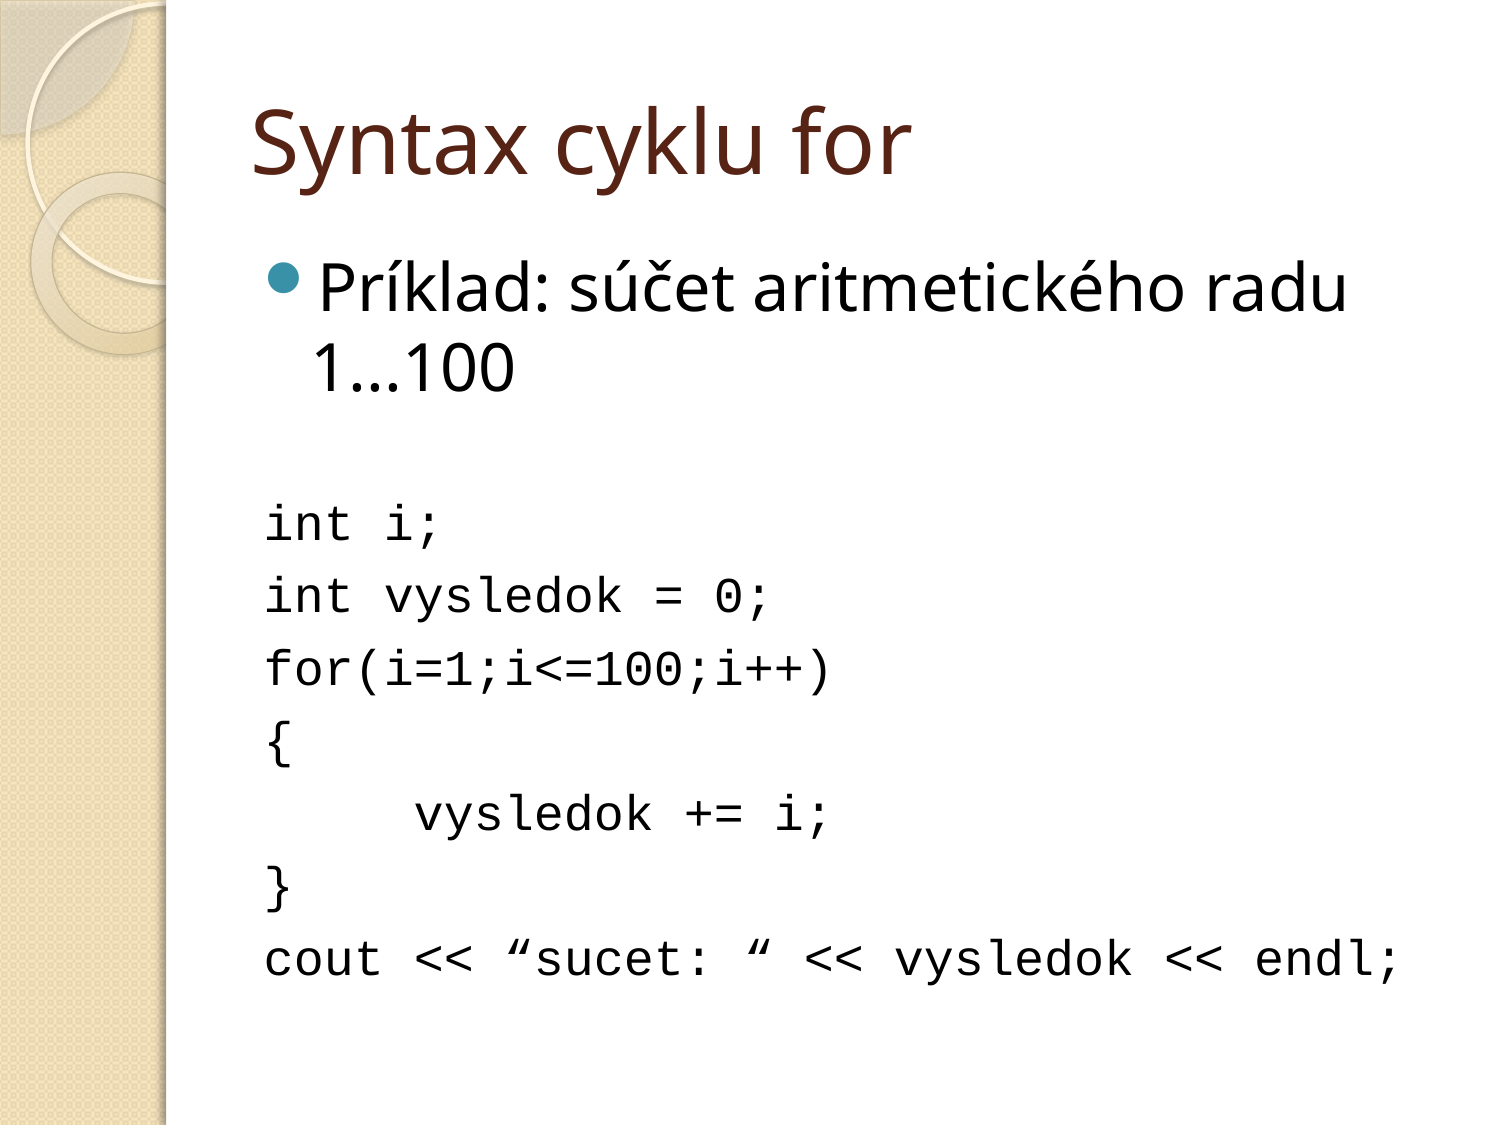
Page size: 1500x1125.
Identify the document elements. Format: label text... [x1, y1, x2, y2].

list Príklad: súčet aritmetického radu 1...100 int i; int vysledok = 0; for(i=1;i<=100;i++) { vysledok += i; } cout << “sucet: “ << vysledok << endl; [235, 237, 1466, 1025]
title Syntax cyklu for [235, 45, 1466, 233]
